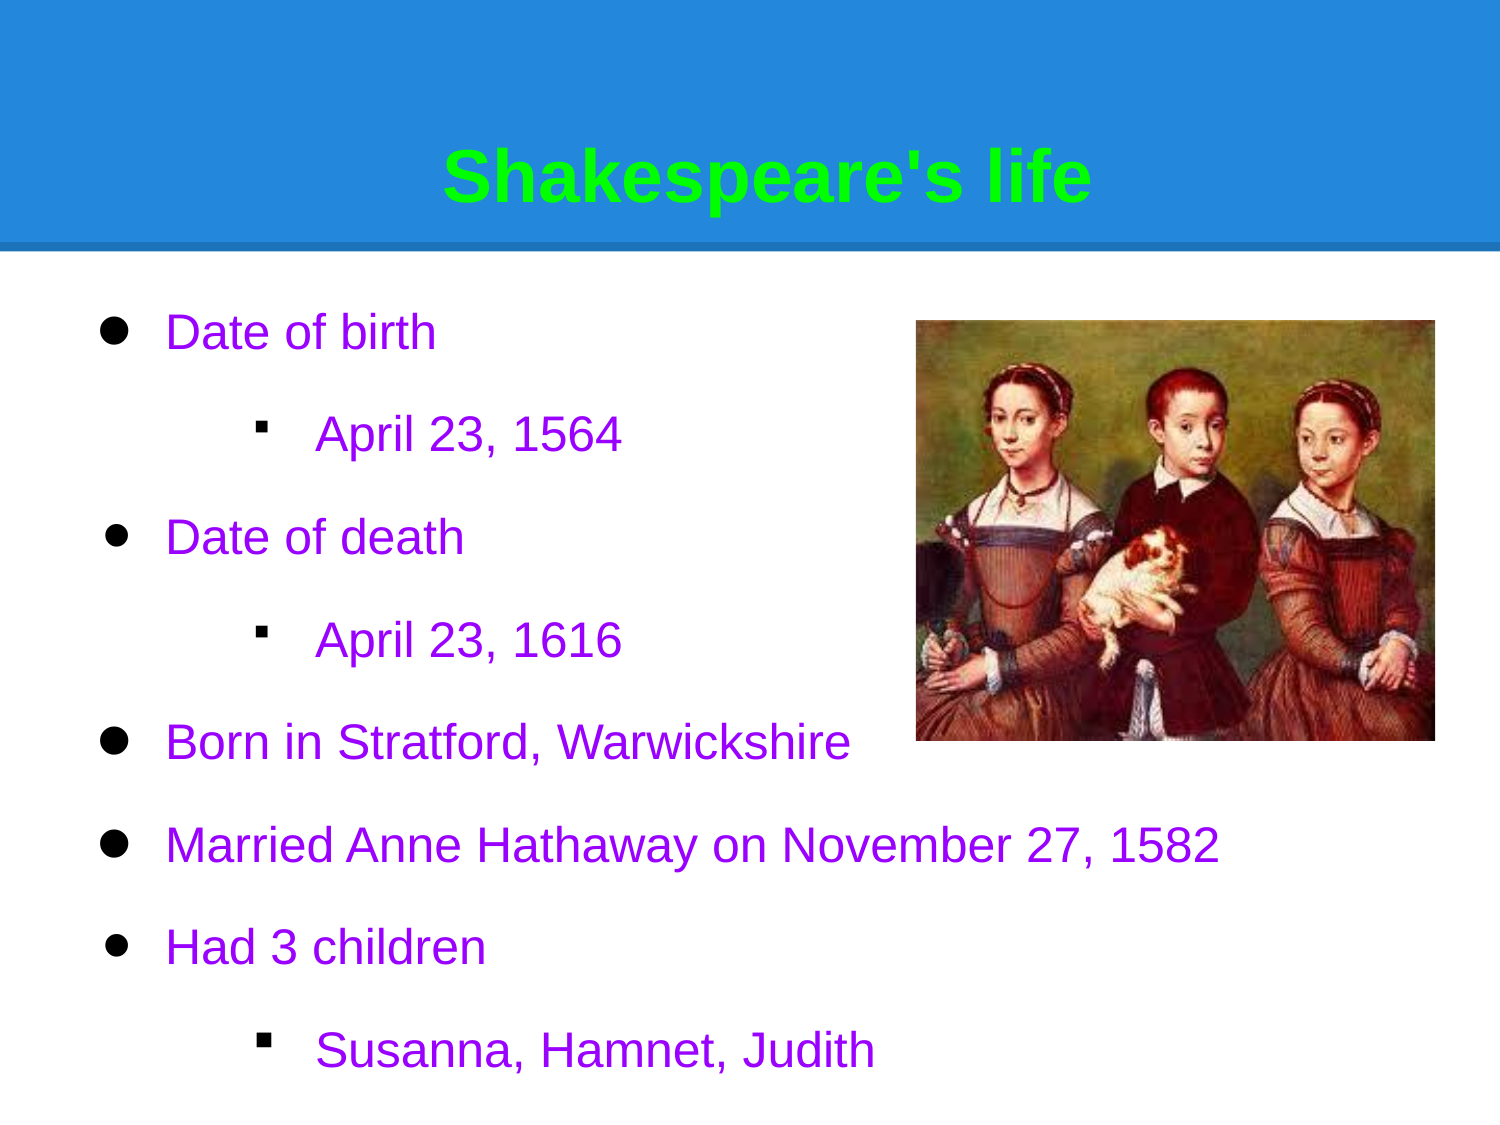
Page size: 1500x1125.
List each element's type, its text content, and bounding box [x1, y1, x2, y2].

list Date of birth April 23, 1564 Date of death April 23, 1616 Born in Stratford, Warwickshire Married Anne Hathaway on November 27, 1582 Had 3 children Susanna, Hamnet, Judith [75, 254, 1425, 1125]
text_box [915, 320, 1436, 741]
title Shakespeare's life [75, 14, 1425, 233]
